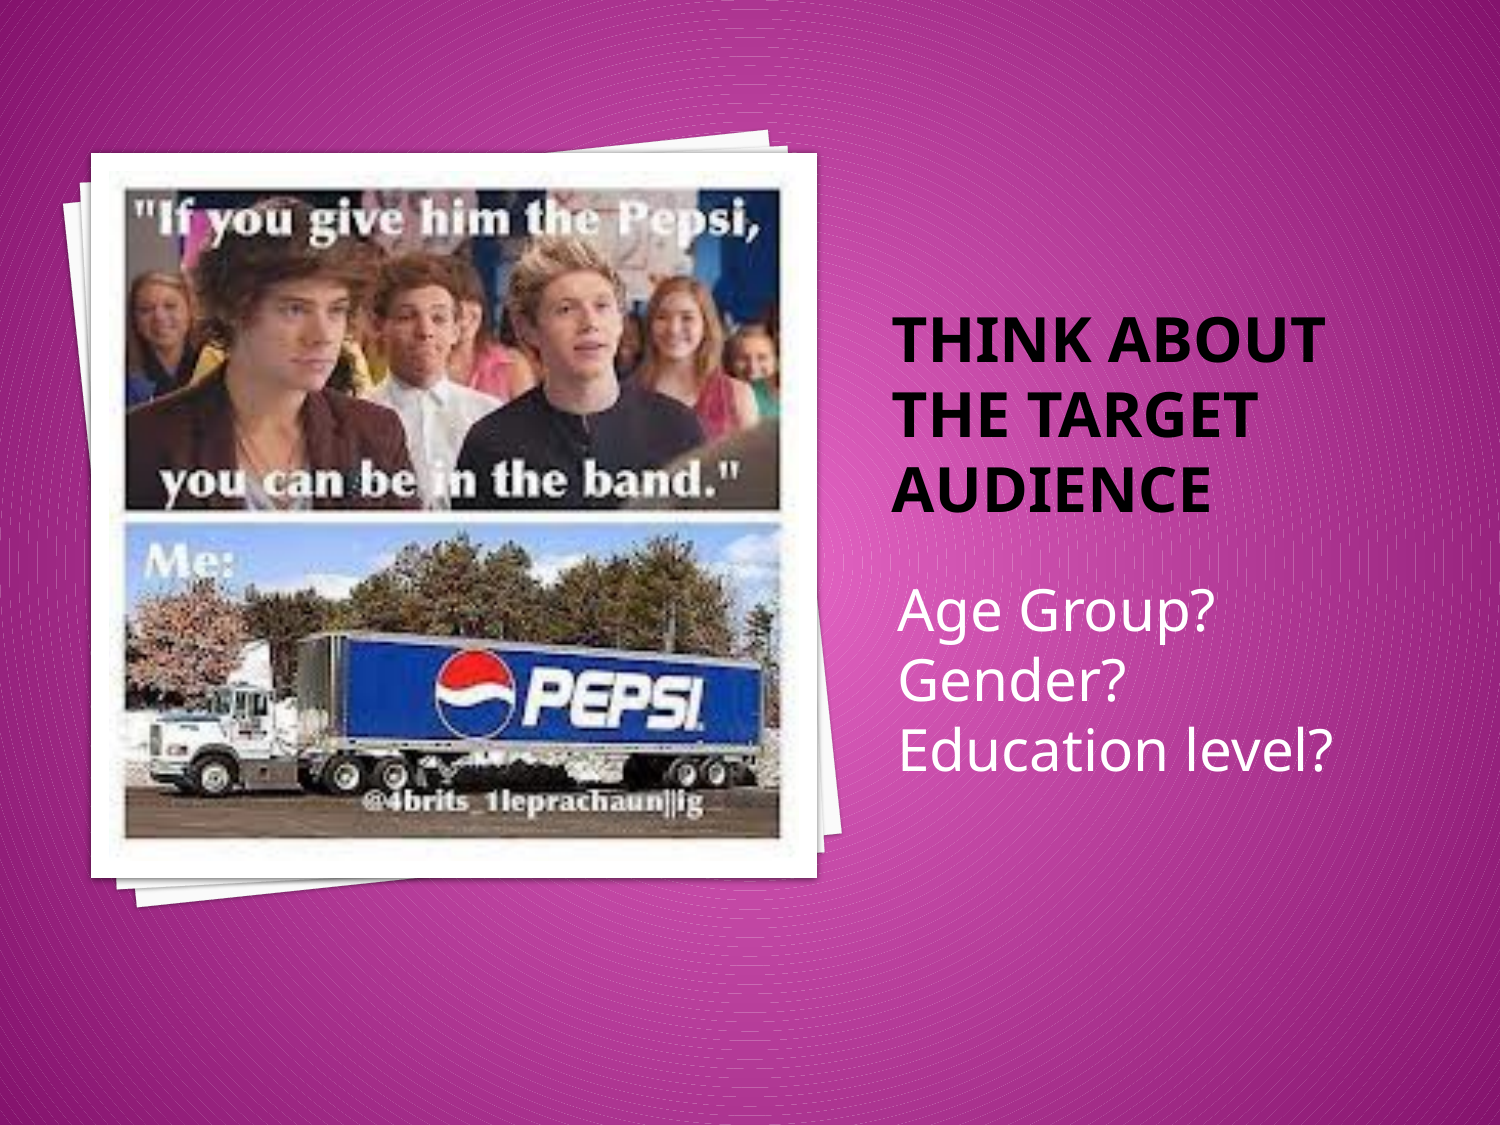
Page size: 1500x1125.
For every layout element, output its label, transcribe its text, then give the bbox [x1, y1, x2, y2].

title Think About The Target Audience [884, 187, 1447, 525]
picture [108, 170, 800, 862]
list Age Group? Gender? Education level? [884, 538, 1447, 854]
